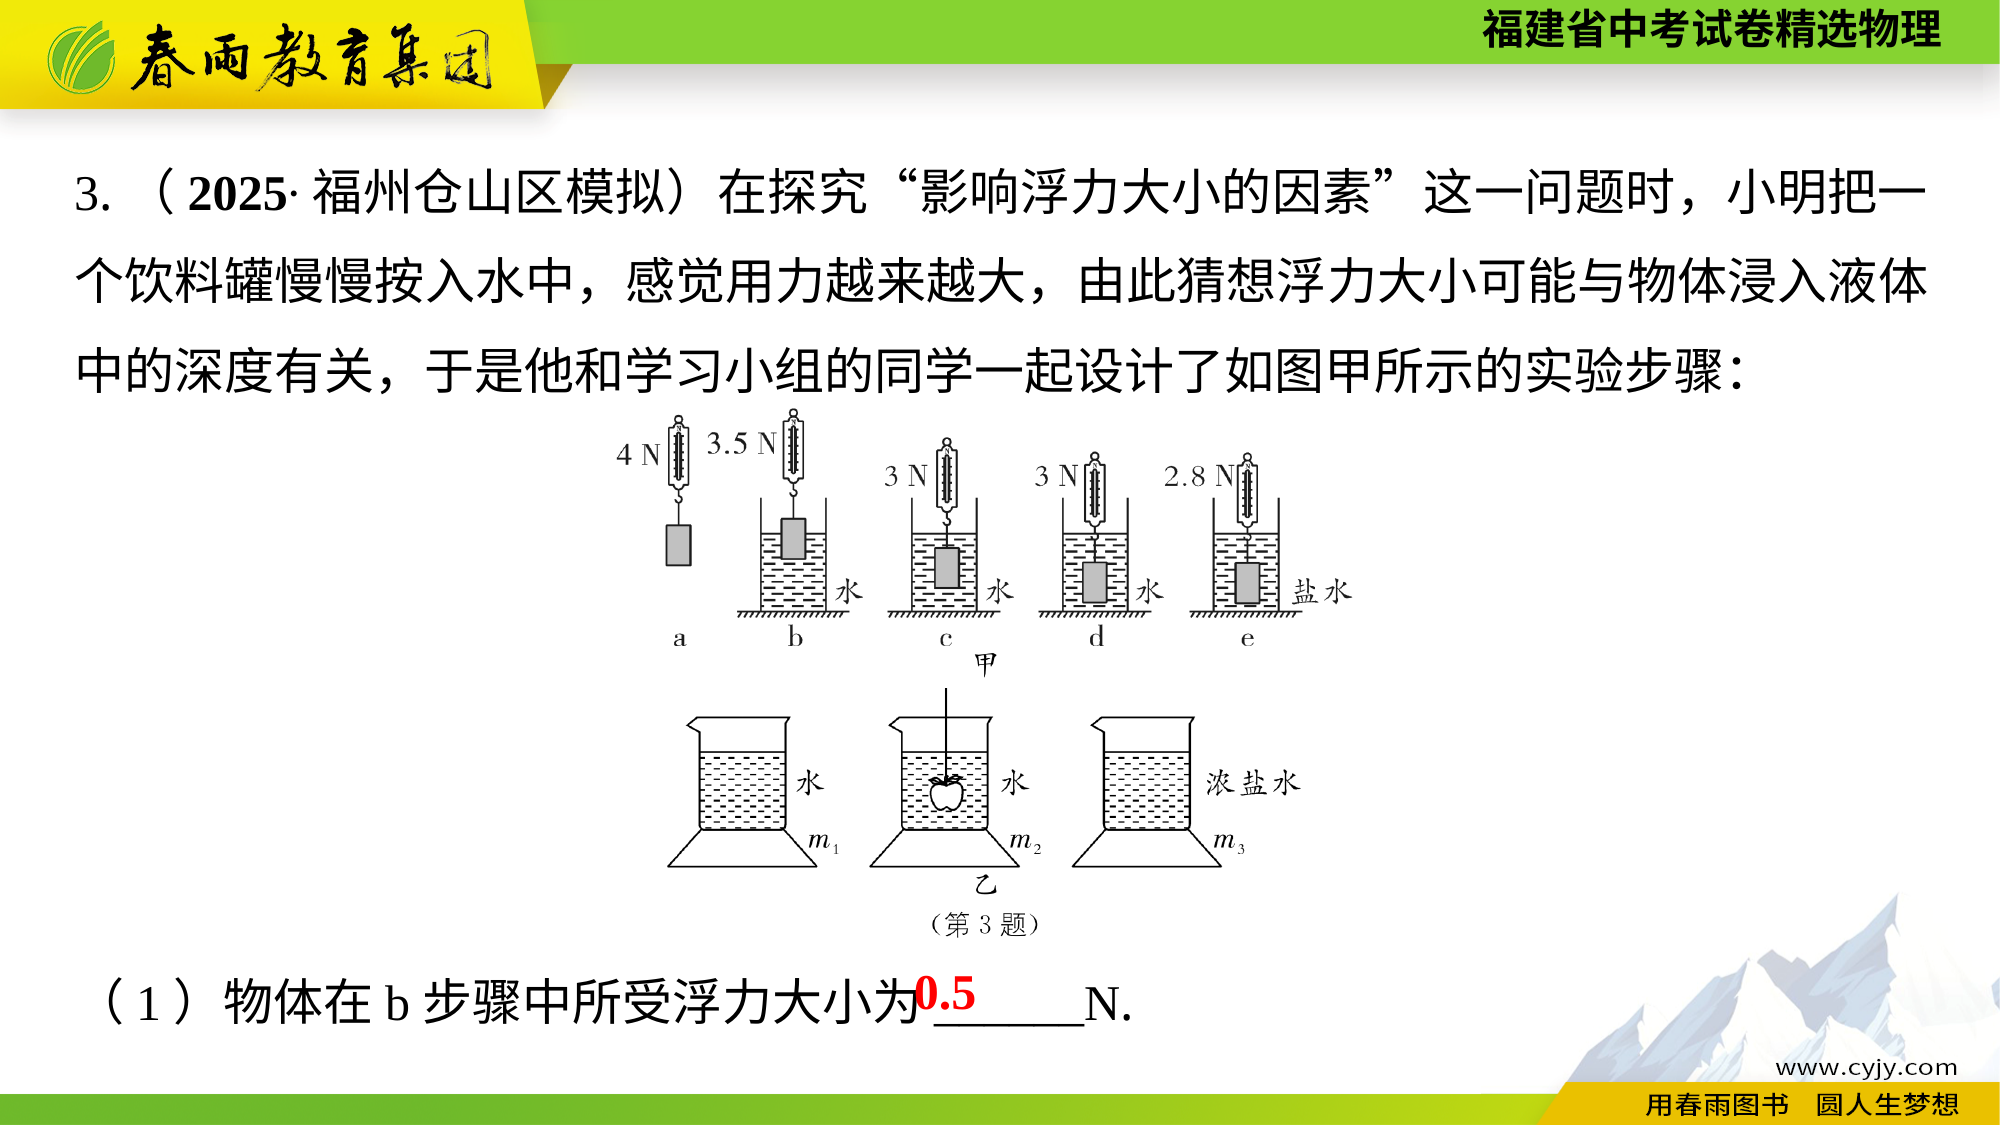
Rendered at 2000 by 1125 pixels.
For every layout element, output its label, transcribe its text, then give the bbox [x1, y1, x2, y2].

picture [0, 0, 2000, 1125]
list 3.（2025∙福州仓山区模拟）在探究“影响浮力大小的因素”这一问题时，小明把一个饮料罐慢慢按入水中，感觉用力越来越大，由此猜想浮力大小可能与物体浸入液体中的深度有关，于是他和学习小组的同学一起设计了如图甲所示的实验步骤： （1）物体在b步骤中所受浮力大小为______N. [59, 122, 1944, 1047]
text_box 0.5 [898, 952, 1053, 1027]
